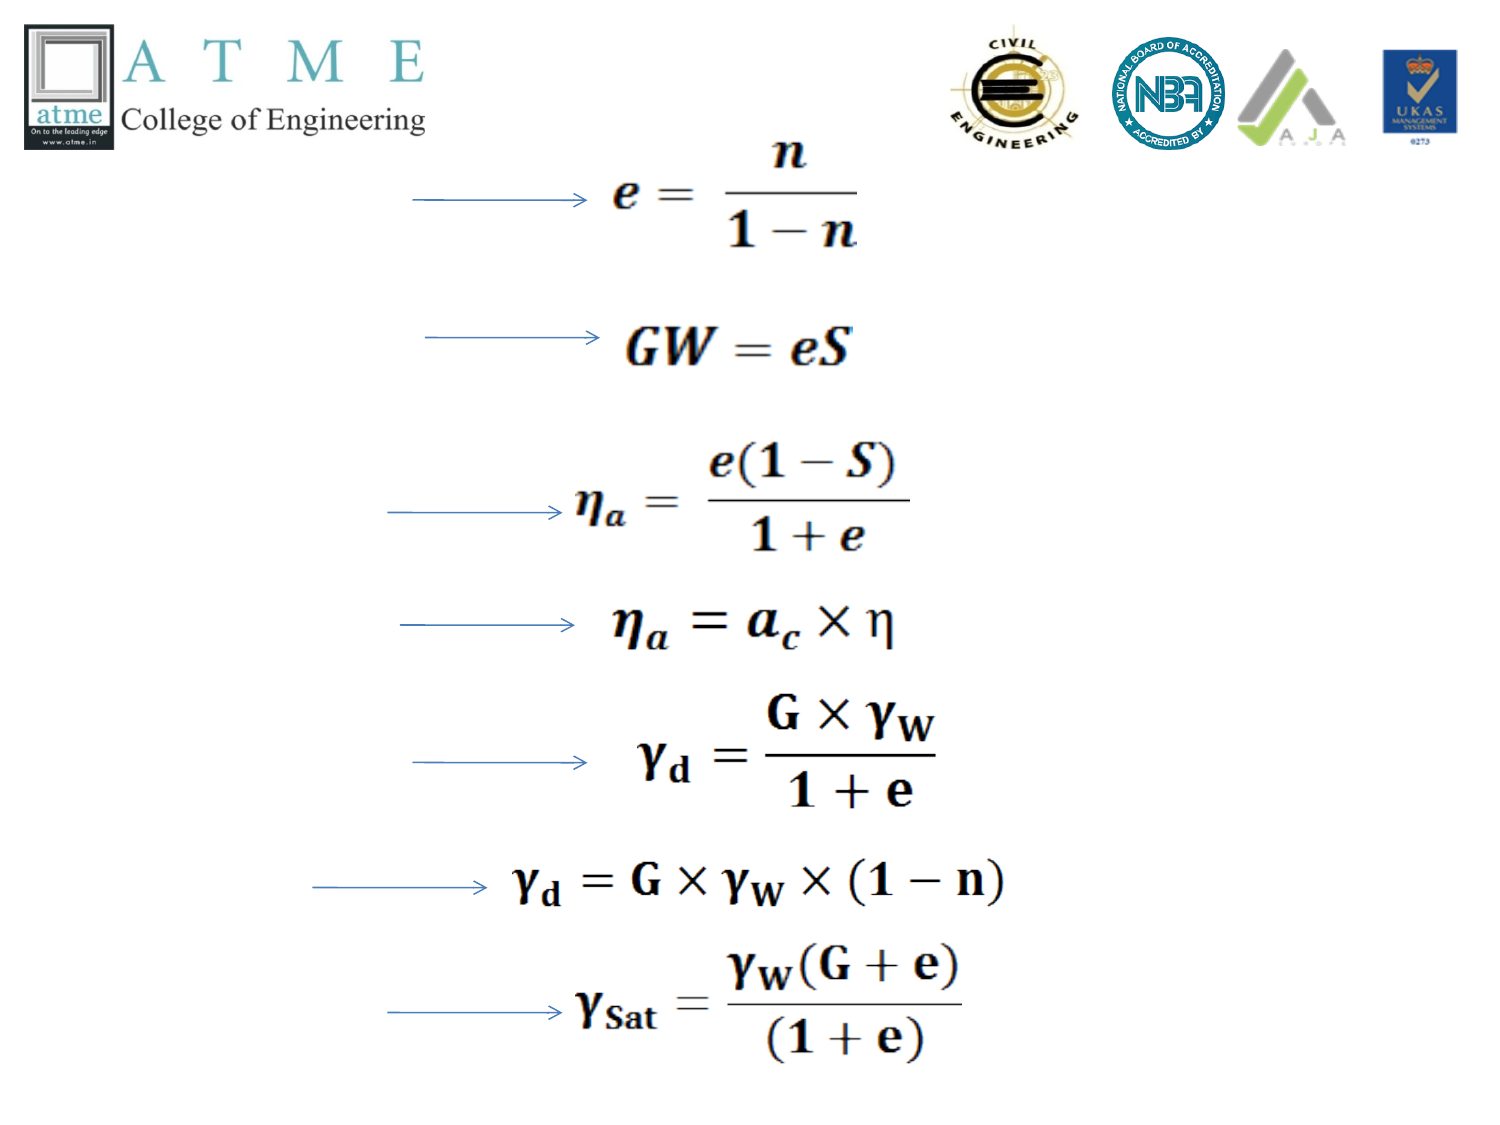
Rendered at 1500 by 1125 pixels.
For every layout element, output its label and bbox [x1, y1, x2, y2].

picture [1112, 37, 1213, 150]
picture [1184, 109, 1225, 150]
picture [612, 137, 857, 260]
picture [612, 587, 899, 663]
picture [950, 24, 1080, 150]
picture [512, 849, 1007, 918]
picture [574, 437, 910, 563]
picture [1209, 103, 1218, 120]
picture [1179, 37, 1225, 79]
picture [624, 312, 854, 388]
picture [1237, 49, 1458, 146]
picture [24, 24, 425, 150]
picture [637, 687, 938, 821]
picture [574, 937, 962, 1076]
